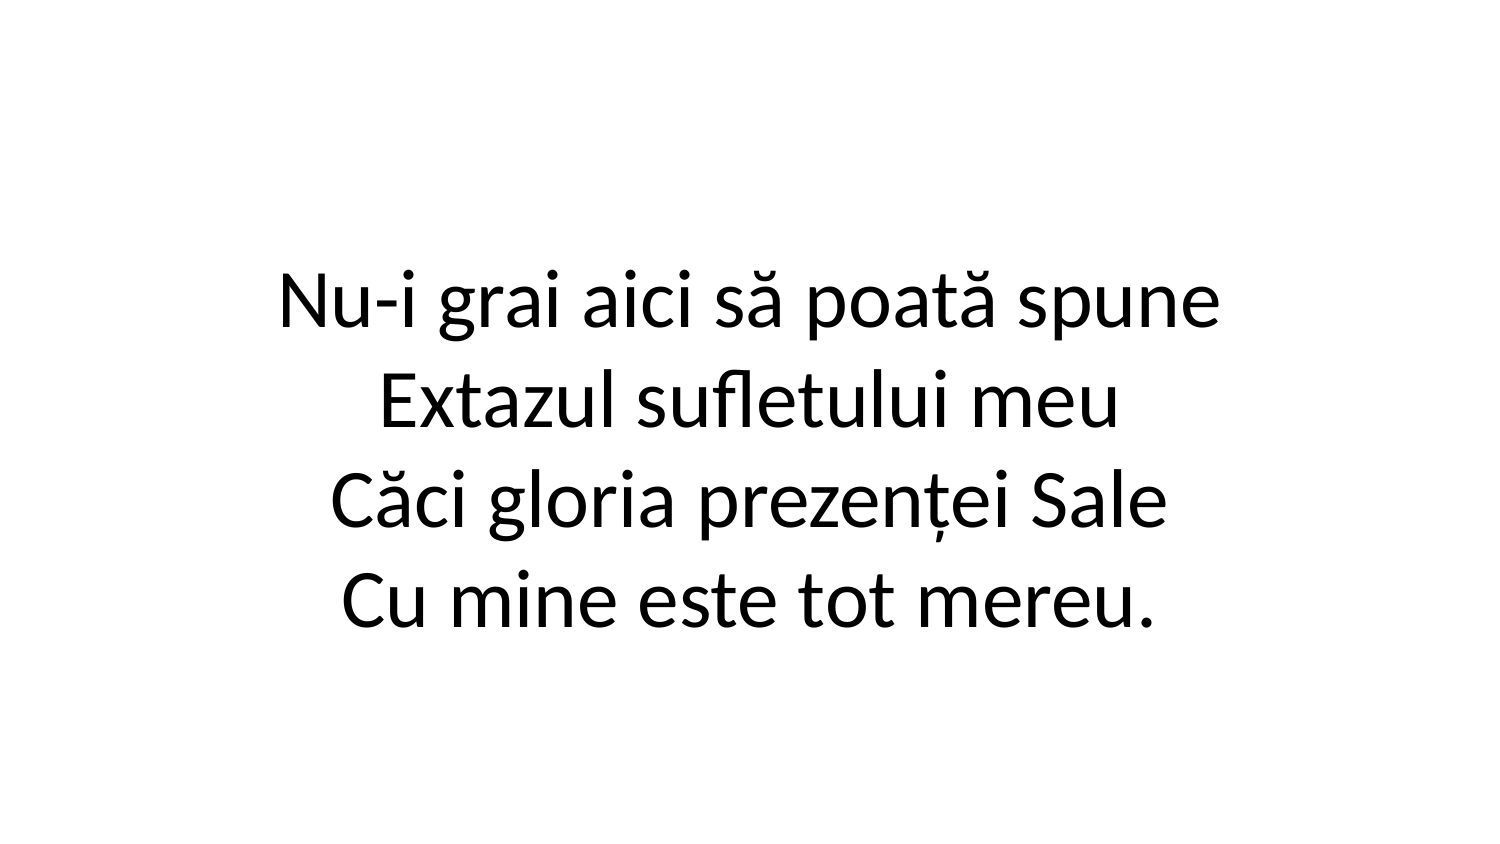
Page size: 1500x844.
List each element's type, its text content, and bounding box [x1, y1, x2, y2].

text_box Nu-i grai aici să poată spune Extazul sufletului meu Căci gloria prezenței Sale Cu mine este tot mereu. [262, 192, 1238, 652]
